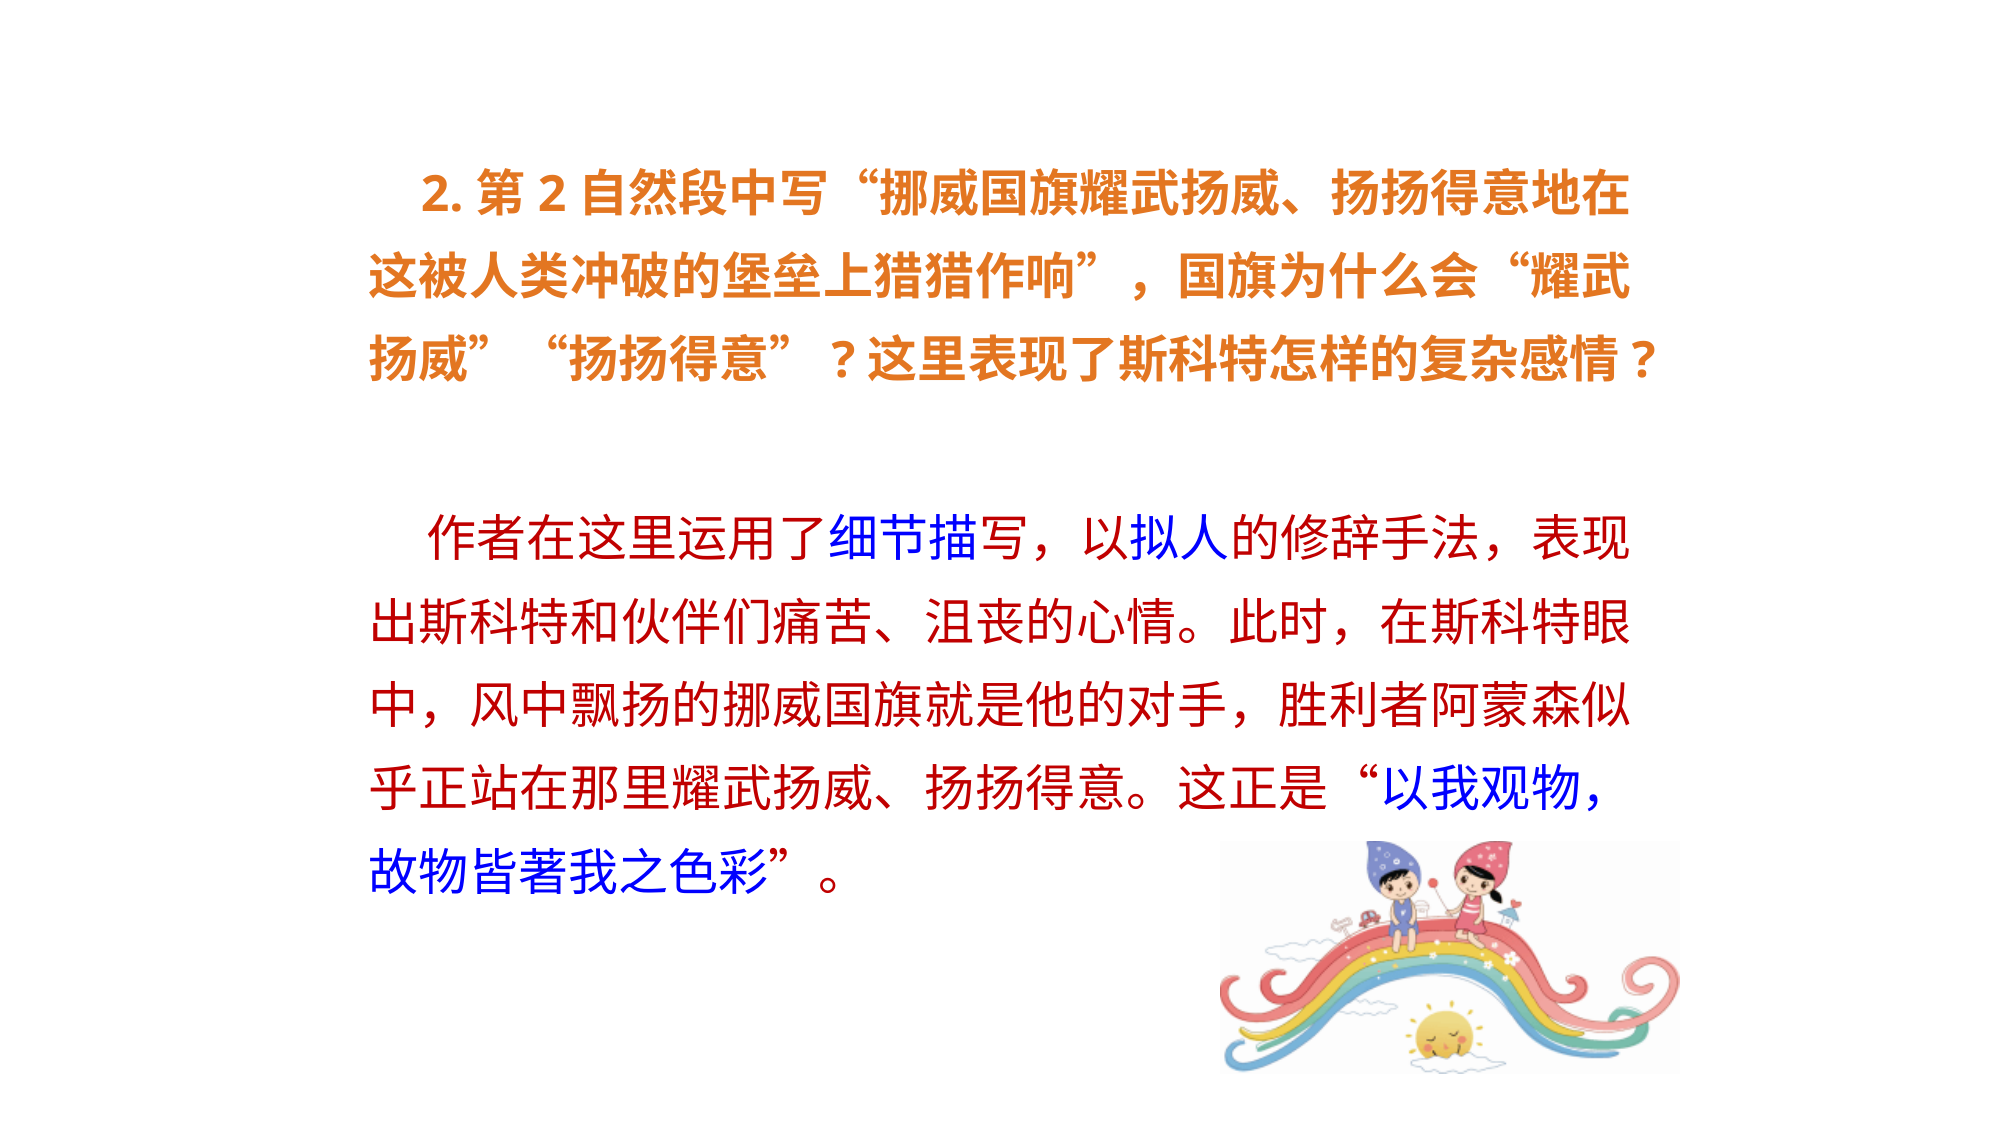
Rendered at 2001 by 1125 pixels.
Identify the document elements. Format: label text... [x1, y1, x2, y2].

list 2.第2自然段中写“挪威国旗耀武扬威、扬扬得意地在这被人类冲破的堡垒上猎猎作响”，国旗为什么会“耀武扬威”“扬扬得意”?这里表现了斯科特怎样的复杂感情? 作者在这里运用了细节描写，以拟人的修辞手法，表现出斯科特和伙伴们痛苦、沮丧的心情。此时，在斯科特眼中，风中飘扬的挪威国旗就是他的对手，胜利者阿蒙森似乎正站在那里耀武扬威、扬扬得意。这正是“以我观物，故物皆著我之色彩”。 [353, 130, 1647, 905]
picture [1220, 841, 1680, 1074]
